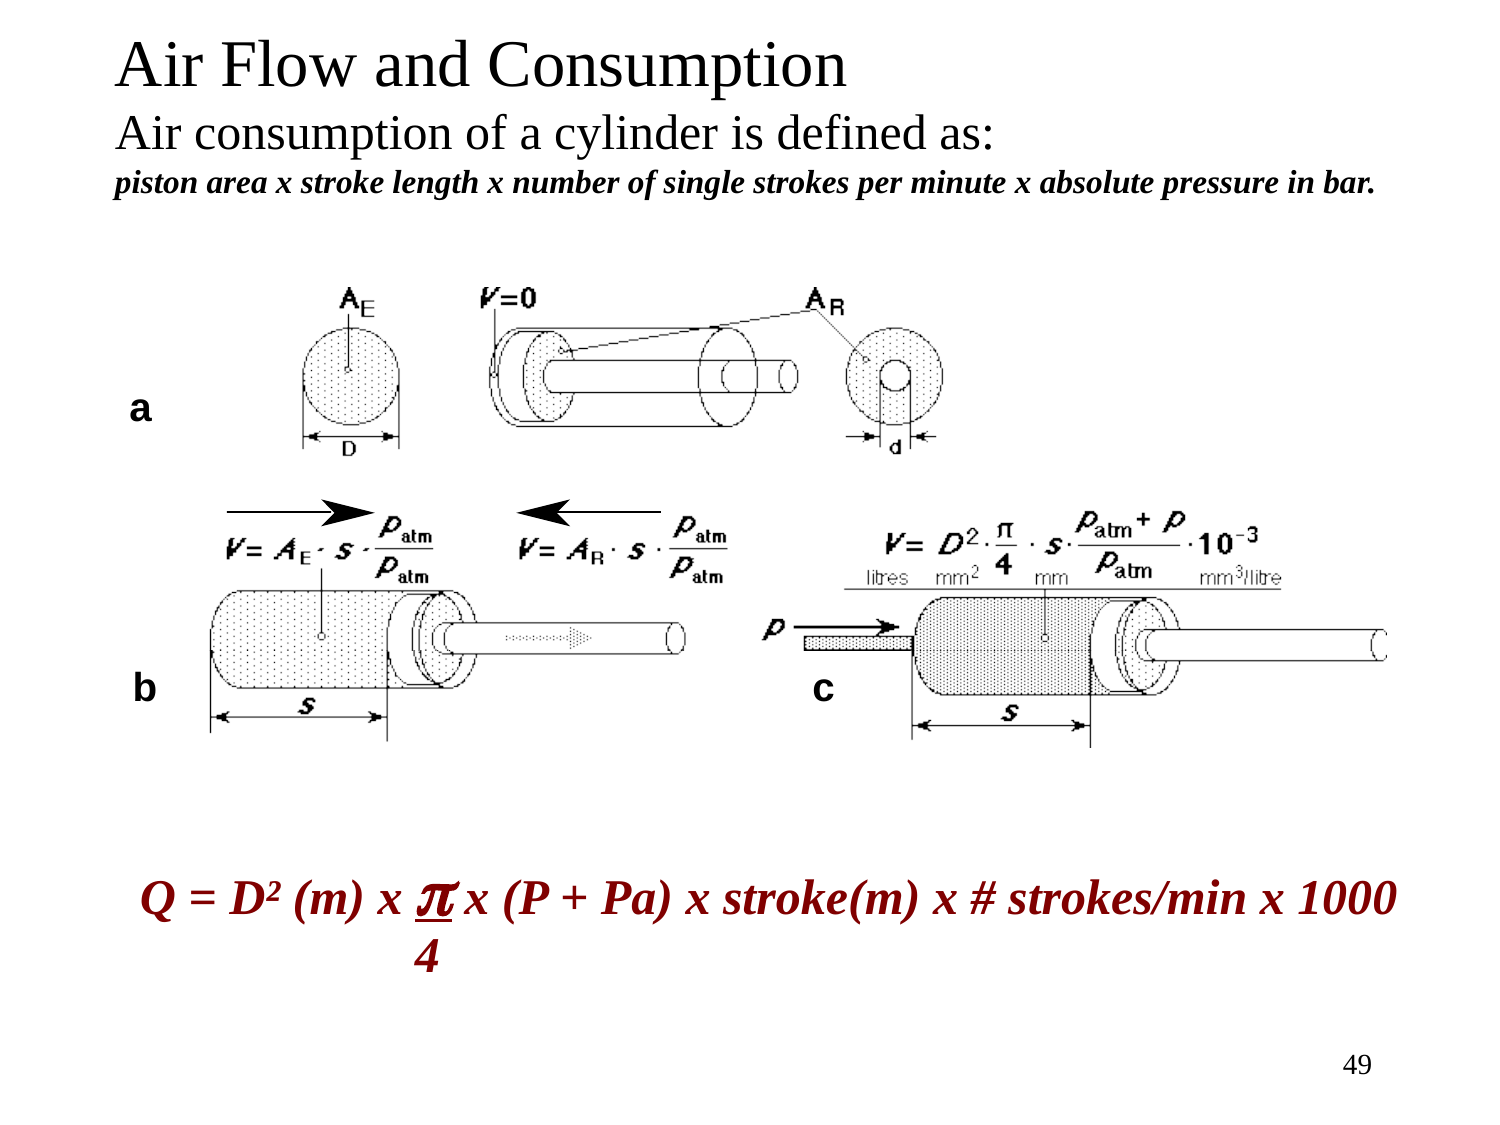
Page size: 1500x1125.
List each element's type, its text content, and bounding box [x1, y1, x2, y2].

slide_number 49 [1074, 1024, 1388, 1101]
text_box Q = D² (m) x  x (P + Pa) x stroke(m) x # strokes/min x 1000 4 [124, 849, 1463, 991]
title Air Flow and Consumption Air consumption of a cylinder is defined as: piston area x stroke length x number of single strokes per minute x absolute pressure in bar. [99, 37, 1438, 263]
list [112, 287, 1388, 749]
